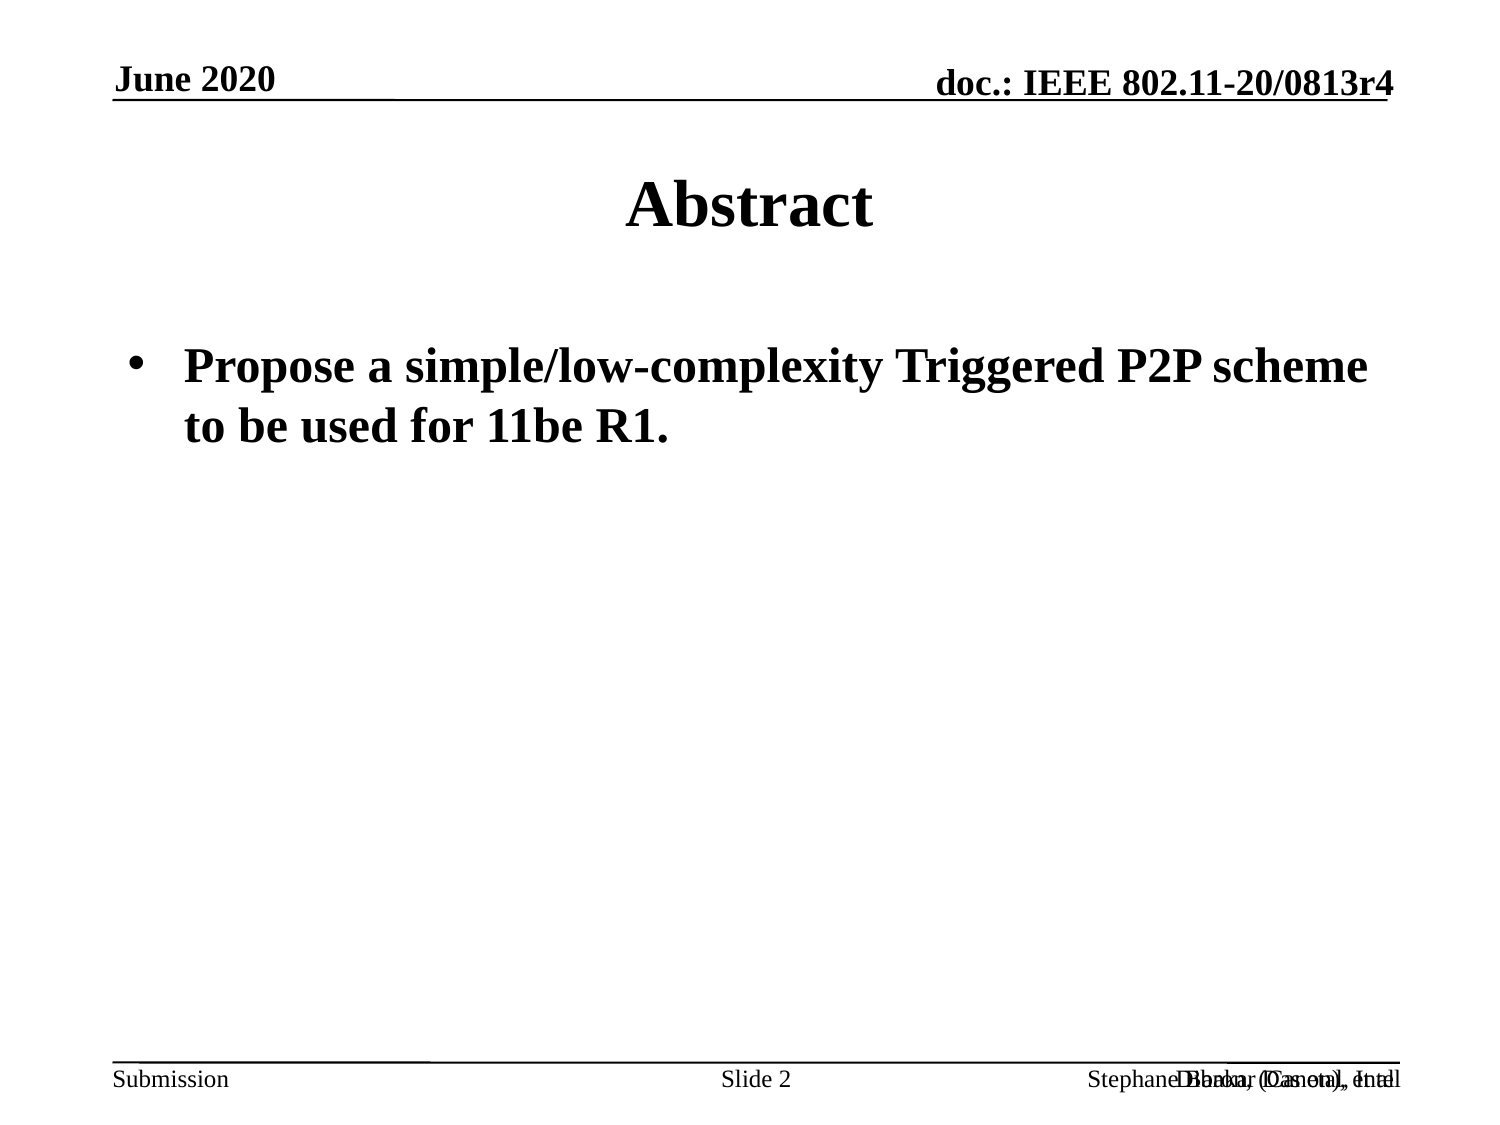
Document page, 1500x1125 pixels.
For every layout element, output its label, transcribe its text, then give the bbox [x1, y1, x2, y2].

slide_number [114, 54, 423, 100]
list Propose a simple/low-complexity Triggered P2P scheme to be used for 11be R1. [112, 324, 1388, 1000]
footer Stephane Baron, (Canon), et al [878, 1061, 1402, 1093]
slide_number Slide 2 [712, 1061, 800, 1123]
title Abstract [112, 112, 1388, 288]
